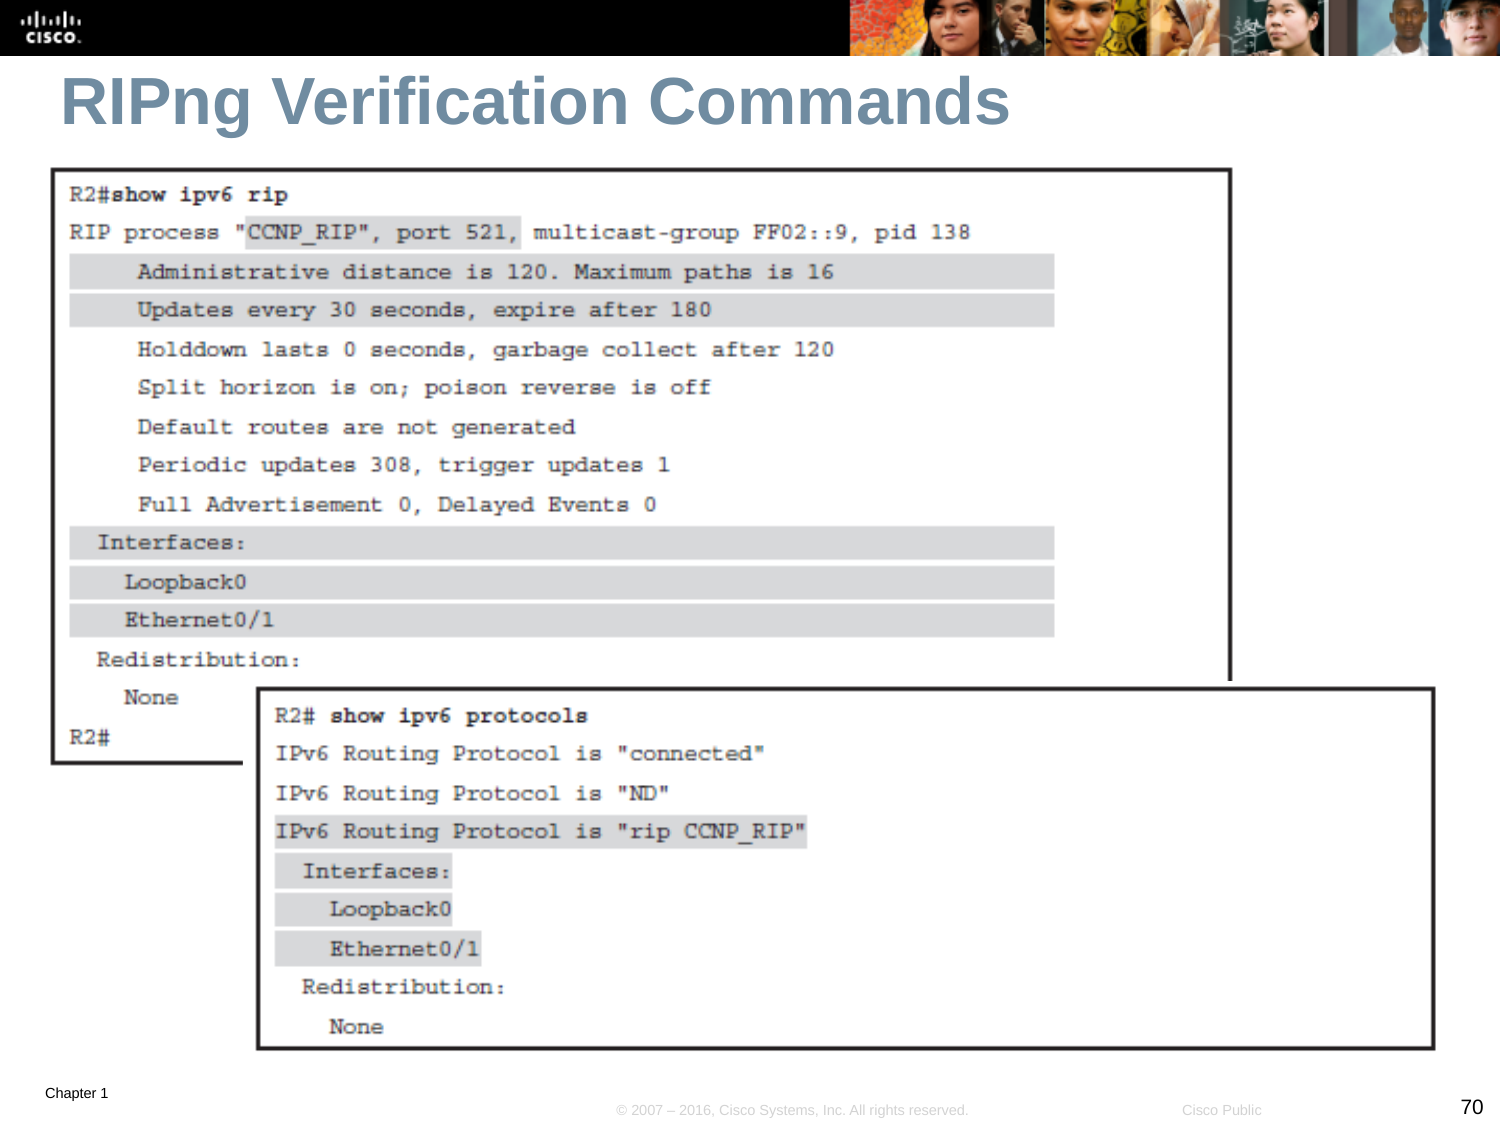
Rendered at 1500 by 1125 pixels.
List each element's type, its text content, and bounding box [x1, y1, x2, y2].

picture [242, 680, 1459, 1068]
title RIPng Verification Commands [45, 59, 1444, 182]
picture [0, 0, 1500, 56]
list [45, 162, 1237, 772]
